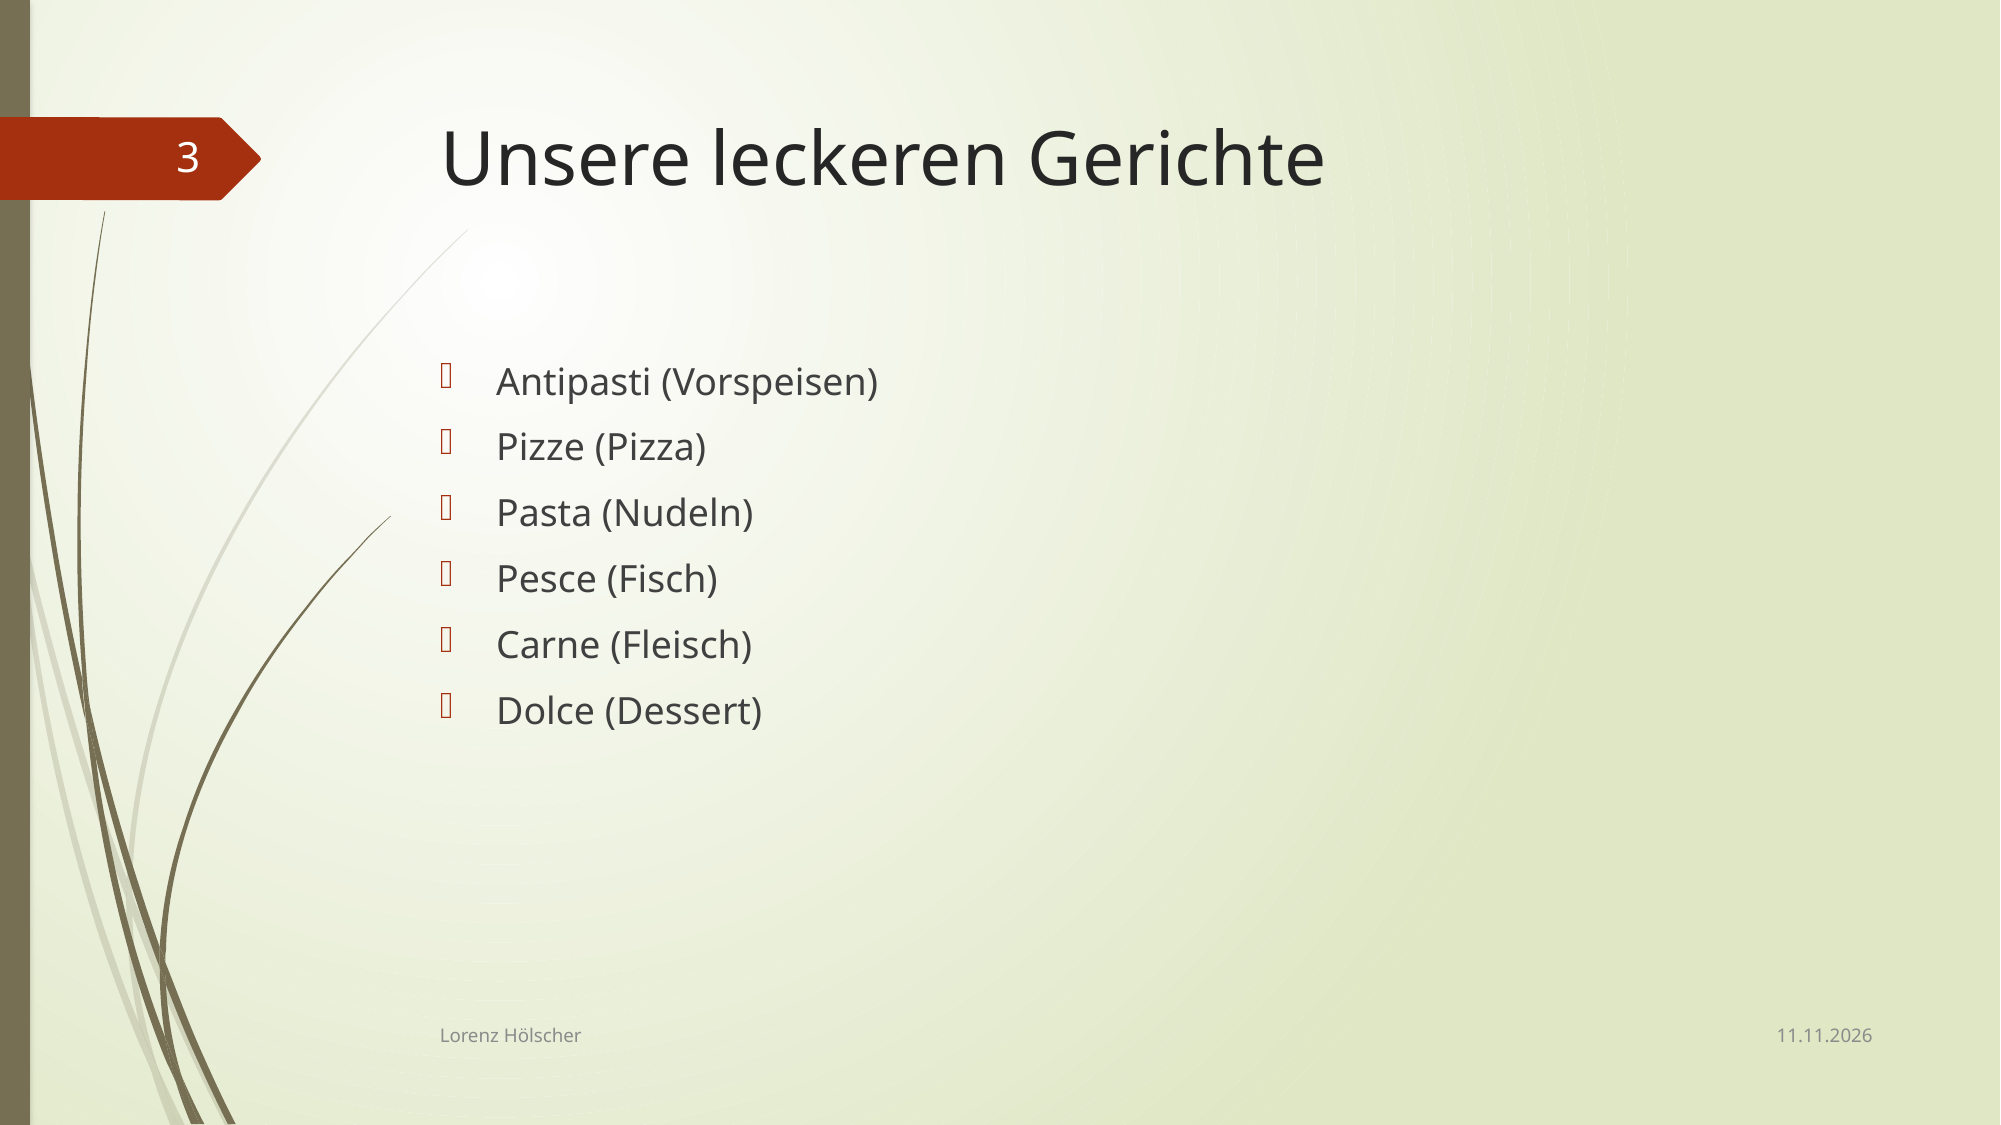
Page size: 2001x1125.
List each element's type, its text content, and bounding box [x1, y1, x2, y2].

footer Lorenz Hölscher [424, 1006, 1675, 1067]
title Unsere leckeren Gerichte [425, 102, 1888, 313]
slide_number 3 [87, 129, 216, 190]
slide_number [1699, 1005, 1888, 1067]
list Antipasti (Vorspeisen) Pizze (Pizza) Pasta (Nudeln) Pesce (Fisch) Carne (Fleisch) Dolce (Dessert) [424, 350, 1888, 970]
